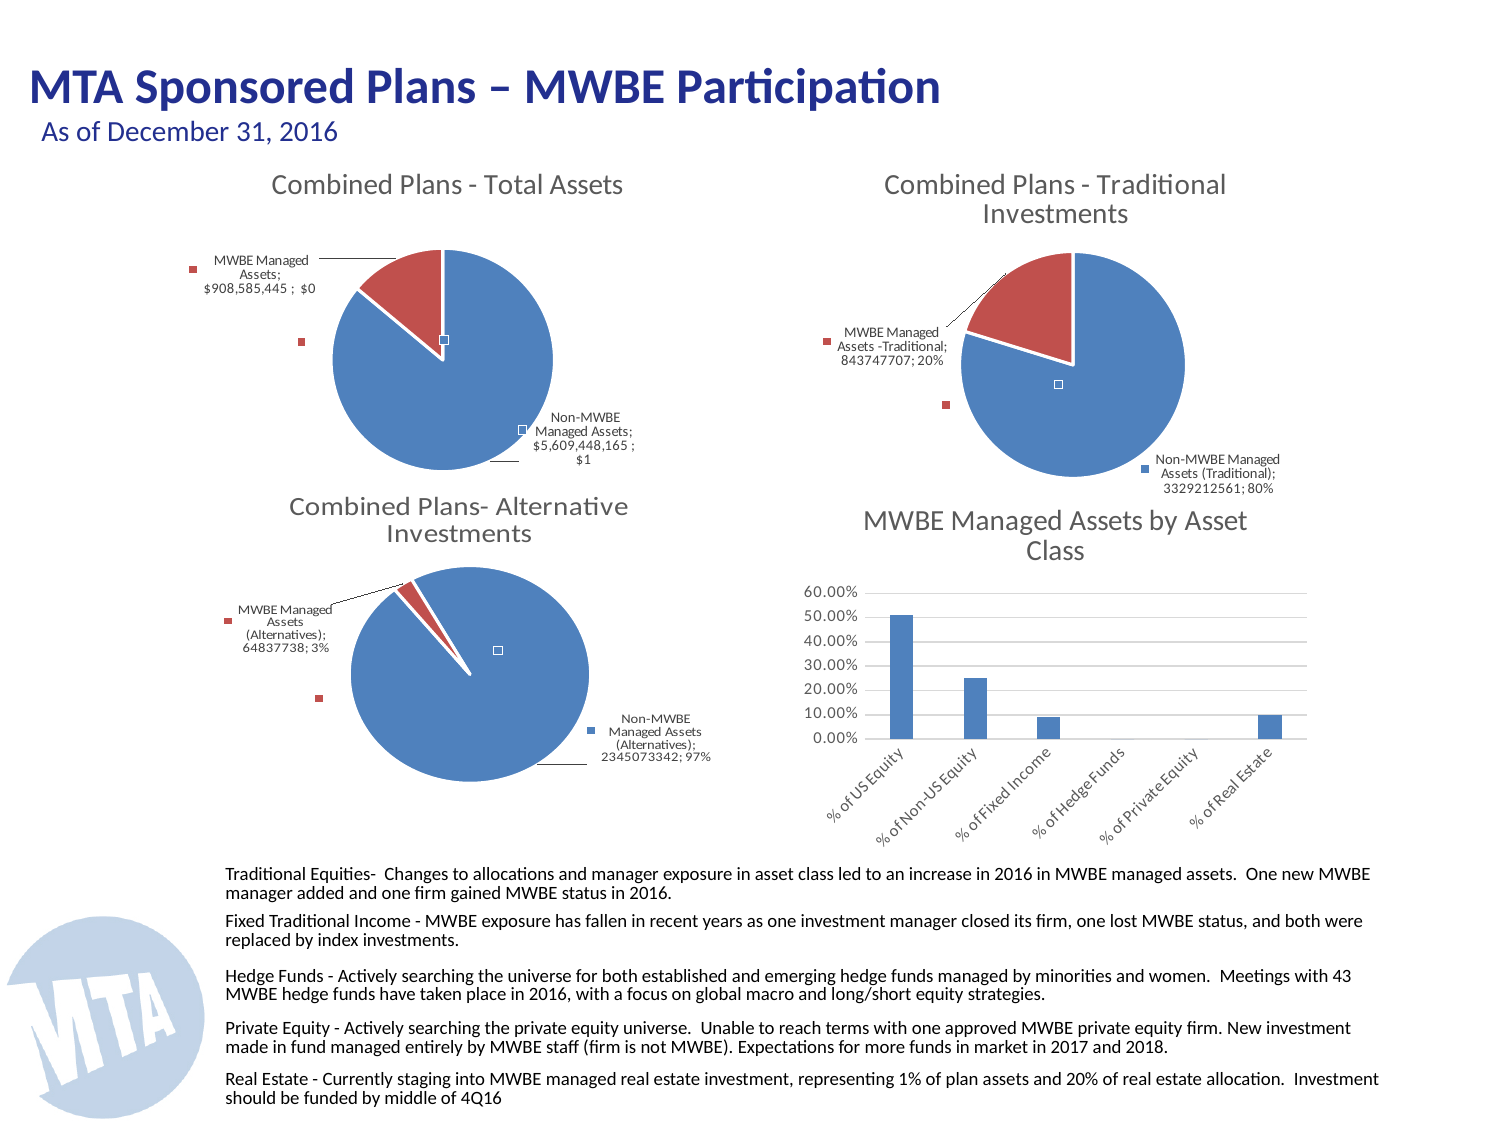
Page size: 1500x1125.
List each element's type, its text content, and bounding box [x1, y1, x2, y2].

text_box MTA Sponsored Plans – MWBE Participation [13, 45, 1364, 121]
table_cell Hedge Funds - Actively searching the universe for both established and emerging hedge funds managed by minorities and women. Meetings with 43 MWBE hedge funds have taken place in 2016, with a focus on global macro and long/short equity strategies. [224, 952, 1387, 1005]
table_header Traditional Equities- Changes to allocations and manager exposure in asset class led to an increase in 2016 in MWBE managed assets. One new MWBE manager added and one firm gained MWBE status in 2016. [224, 852, 1387, 903]
table_cell Private Equity - Actively searching the private equity universe. Unable to reach terms with one approved MWBE private equity firm. New investment made in fund managed entirely by MWBE staff (firm is not MWBE). Expectations for more funds in market in 2017 and 2018. [224, 1007, 1387, 1058]
text_box As of December 31, 2016 [26, 105, 354, 155]
table_cell Fixed Traditional Income - MWBE exposure has fallen in recent years as one investment manager closed its firm, one lost MWBE status, and both were replaced by index investments. [224, 905, 1387, 950]
chart [185, 147, 724, 823]
picture [0, 904, 221, 1125]
table_cell Real Estate - Currently staging into MWBE managed real estate investment, representing 1% of plan assets and 20% of real estate allocation. Investment should be funded by middle of 4Q16 [224, 1059, 1387, 1109]
chart [793, 147, 1318, 860]
